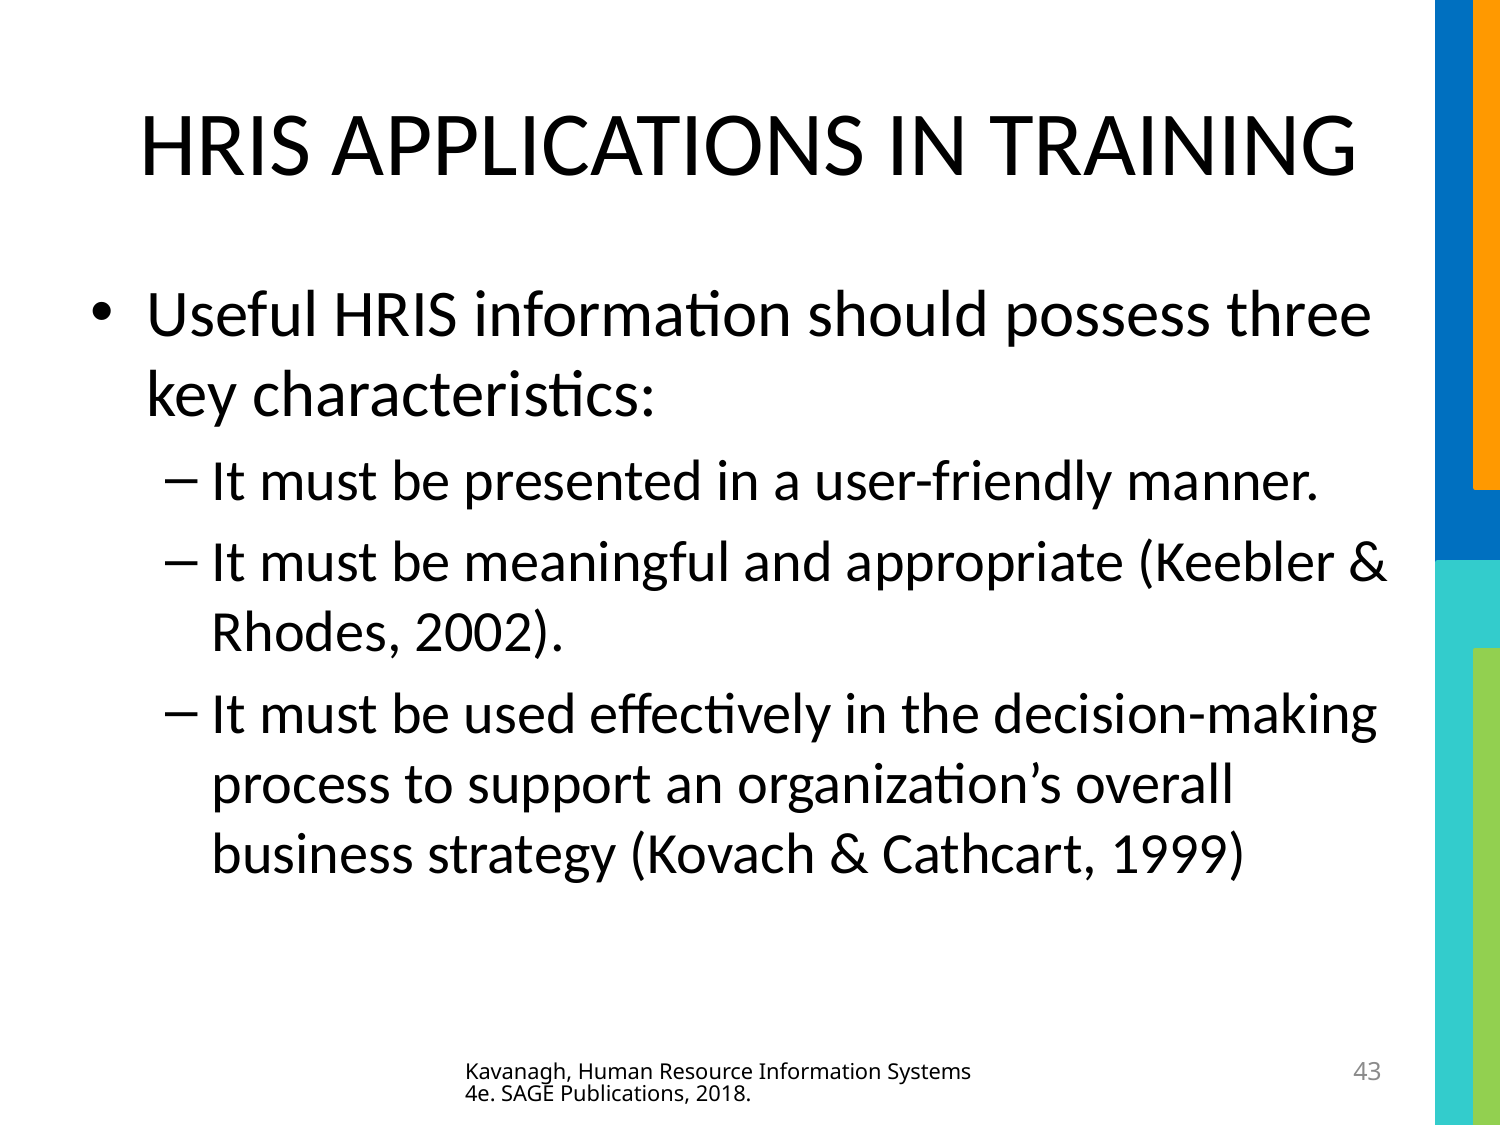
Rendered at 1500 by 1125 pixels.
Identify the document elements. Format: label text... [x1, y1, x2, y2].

title HRIS APPLICATIONS IN TRAINING [75, 45, 1425, 233]
slide_number 43 [1059, 1042, 1397, 1103]
footer Kavanagh, Human Resource Information Systems 4e. SAGE Publications, 2018. [450, 1042, 1004, 1103]
list Useful HRIS information should possess three key characteristics: It must be presented in a user-friendly manner. It must be meaningful and appropriate (Keebler & Rhodes, 2002). It must be used effectively in the decision-making process to support an organization’s overall business strategy (Kovach & Cathcart, 1999) [75, 262, 1425, 1005]
